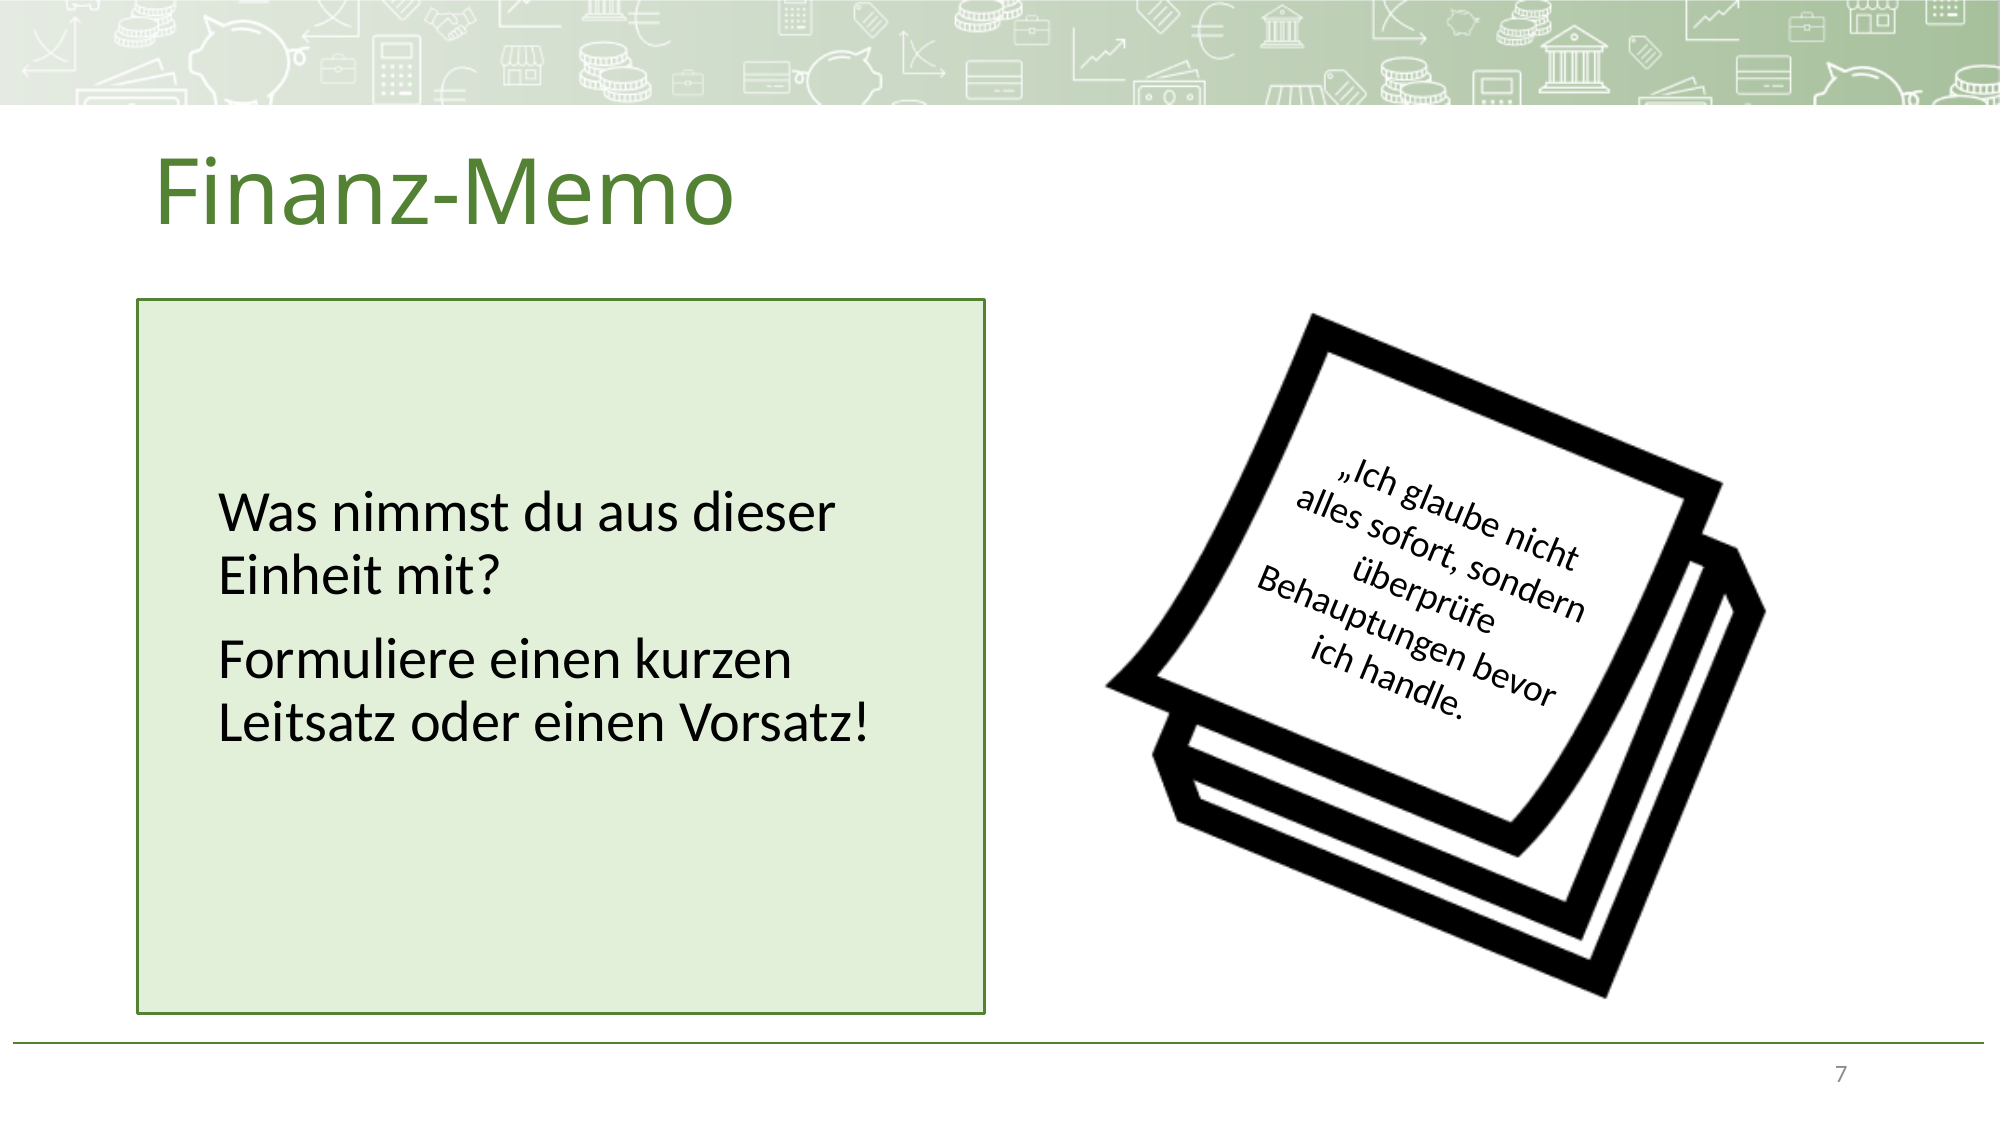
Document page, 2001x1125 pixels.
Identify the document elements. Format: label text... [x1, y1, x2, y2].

slide_number 7 [1412, 1042, 1863, 1103]
picture [1082, 299, 1796, 1014]
picture [0, 0, 2000, 105]
list Was nimmst du aus dieser Einheit mit? Formuliere einen kurzen Leitsatz oder einen Vorsatz! [137, 299, 985, 1014]
title Finanz-Memo [137, 111, 1863, 278]
